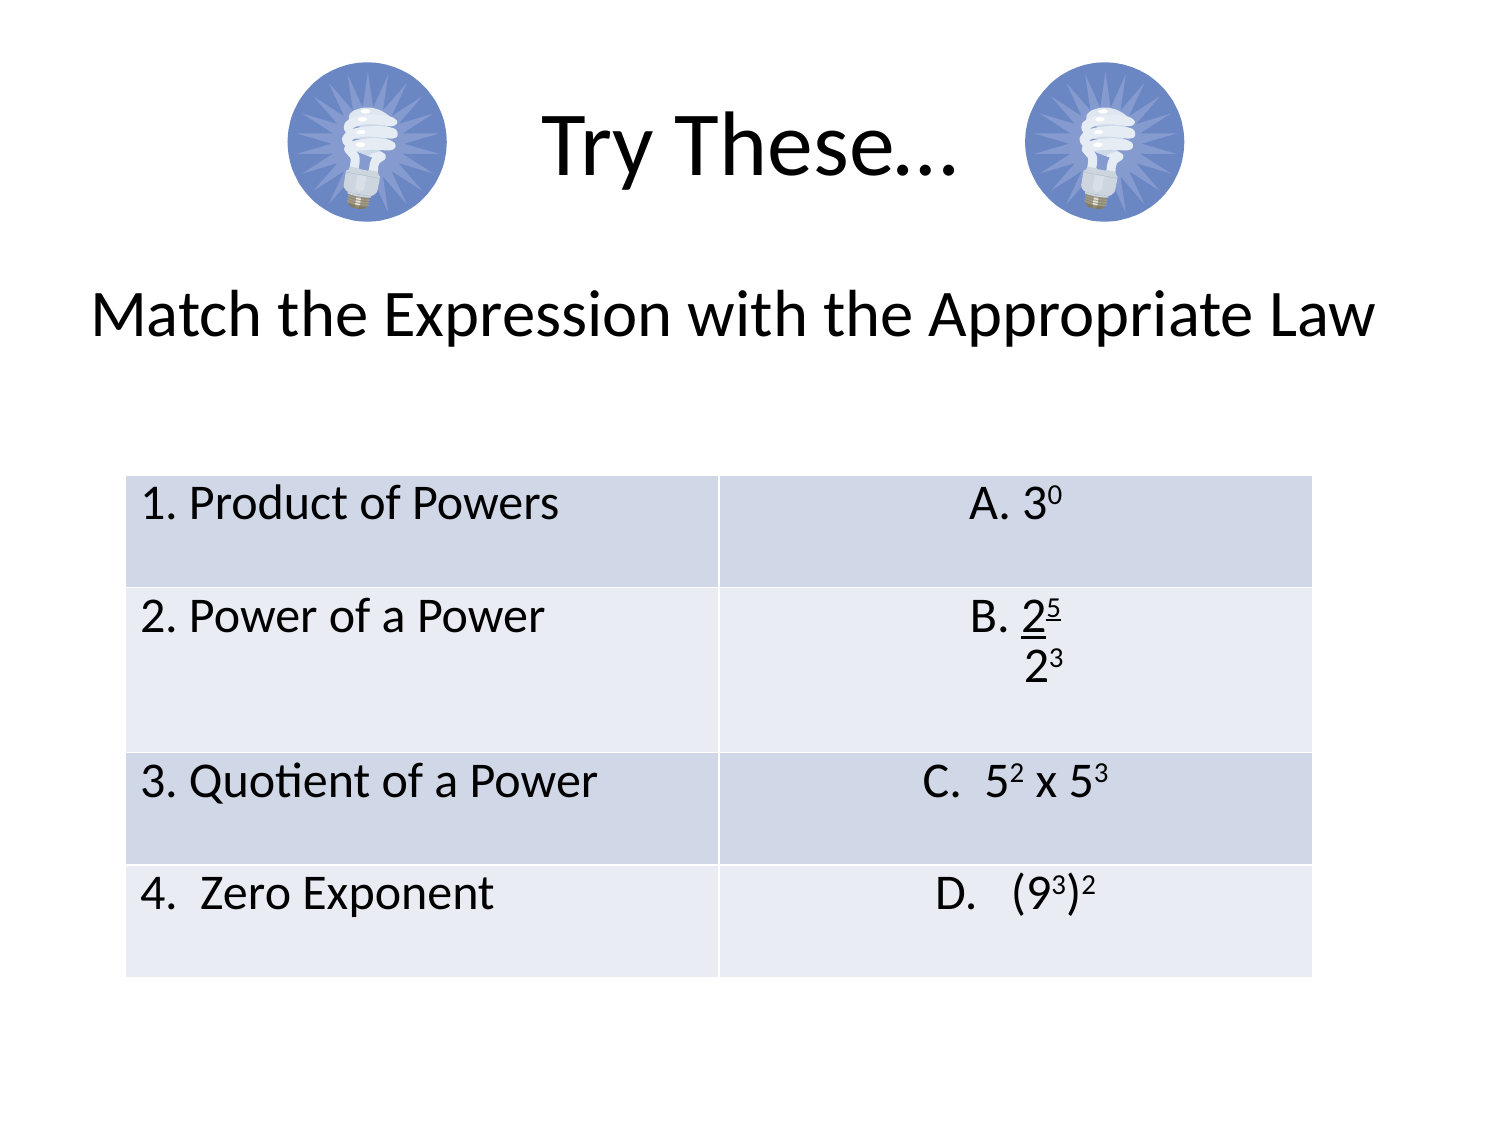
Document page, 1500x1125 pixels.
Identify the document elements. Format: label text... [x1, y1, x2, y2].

table_header A. 30 [720, 476, 1312, 587]
title Try These… [75, 45, 1425, 233]
table_header 1. Product of Powers [126, 476, 718, 587]
list Match the Expression with the Appropriate Law [75, 262, 1425, 1005]
table_cell B. 25 23 [720, 588, 1312, 752]
table_cell C. 52 x 53 [720, 753, 1312, 864]
table_cell D. (93)2 [720, 866, 1312, 977]
picture [1024, 62, 1185, 222]
table_cell 4. Zero Exponent [126, 866, 718, 977]
table_cell 3. Quotient of a Power [126, 753, 718, 864]
table_cell 2. Power of a Power [126, 588, 718, 752]
picture [287, 62, 448, 222]
